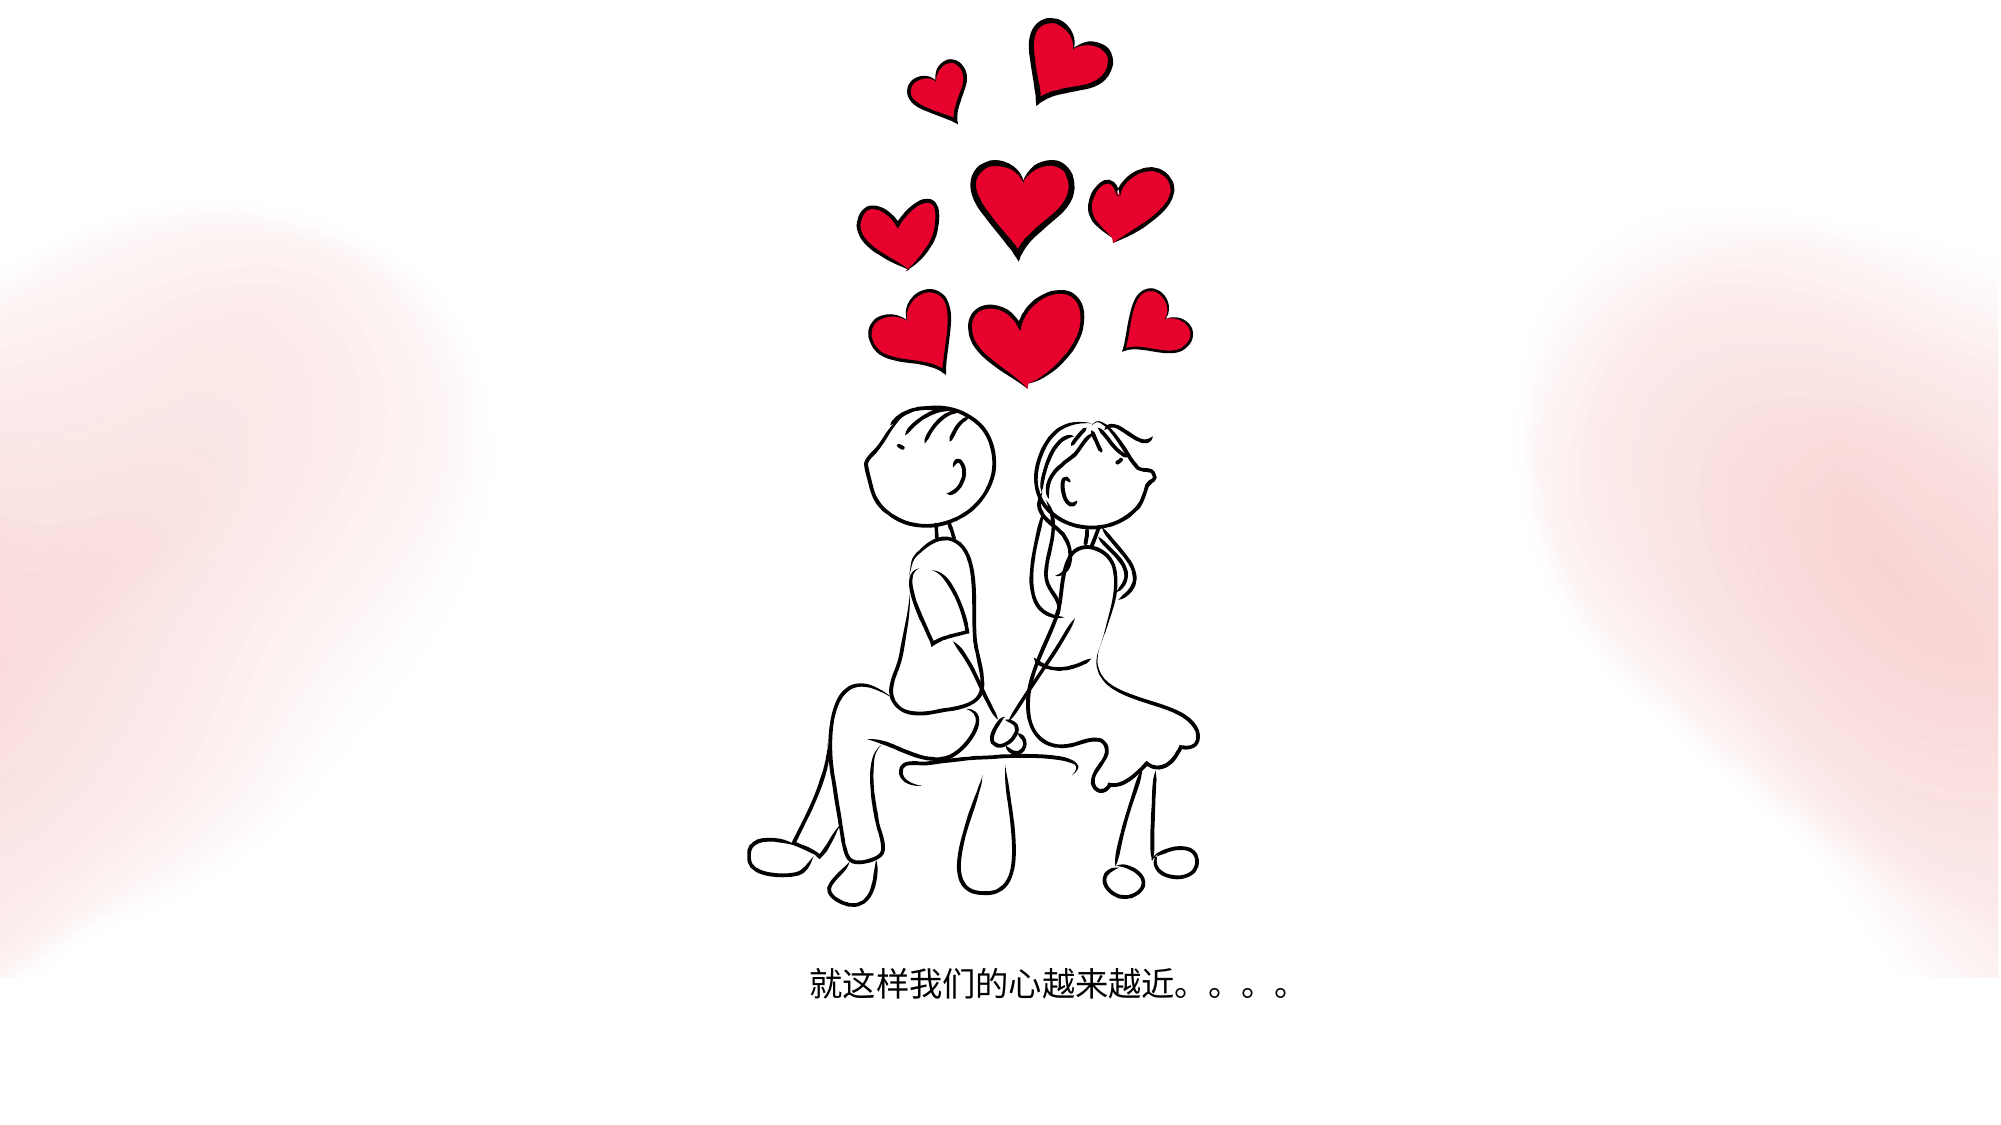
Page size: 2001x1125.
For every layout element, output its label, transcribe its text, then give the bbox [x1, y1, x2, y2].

picture [0, 146, 1200, 978]
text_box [1116, 289, 1196, 369]
picture [1359, 146, 1999, 978]
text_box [965, 132, 1074, 253]
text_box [864, 286, 963, 384]
text_box 就这样我们的心越来越近。。。。 [794, 955, 1365, 1011]
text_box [904, 51, 971, 125]
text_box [1019, 4, 1112, 107]
